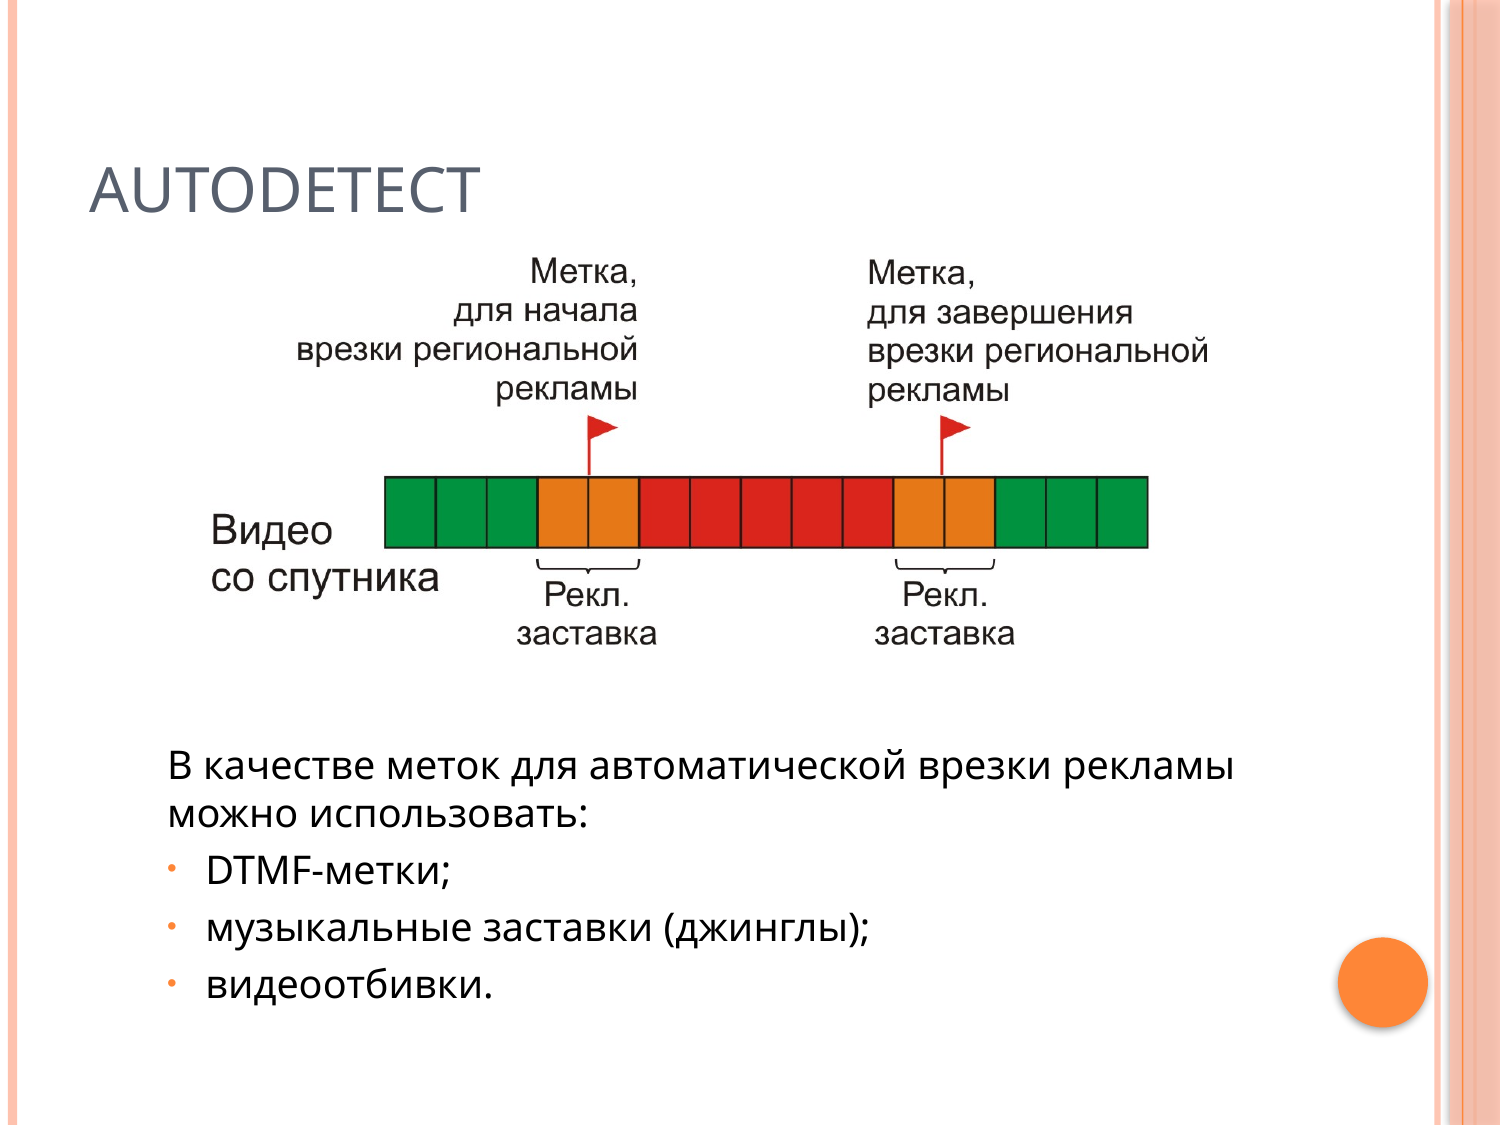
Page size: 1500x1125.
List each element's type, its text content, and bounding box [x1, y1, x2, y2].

list В качестве меток для автоматической врезки рекламы можно использовать: DTMF-метки; музыкальные заставки (джинглы); видеоотбивки. [152, 503, 1355, 1017]
title AutoDetect [75, 45, 1300, 233]
picture [210, 257, 1208, 646]
